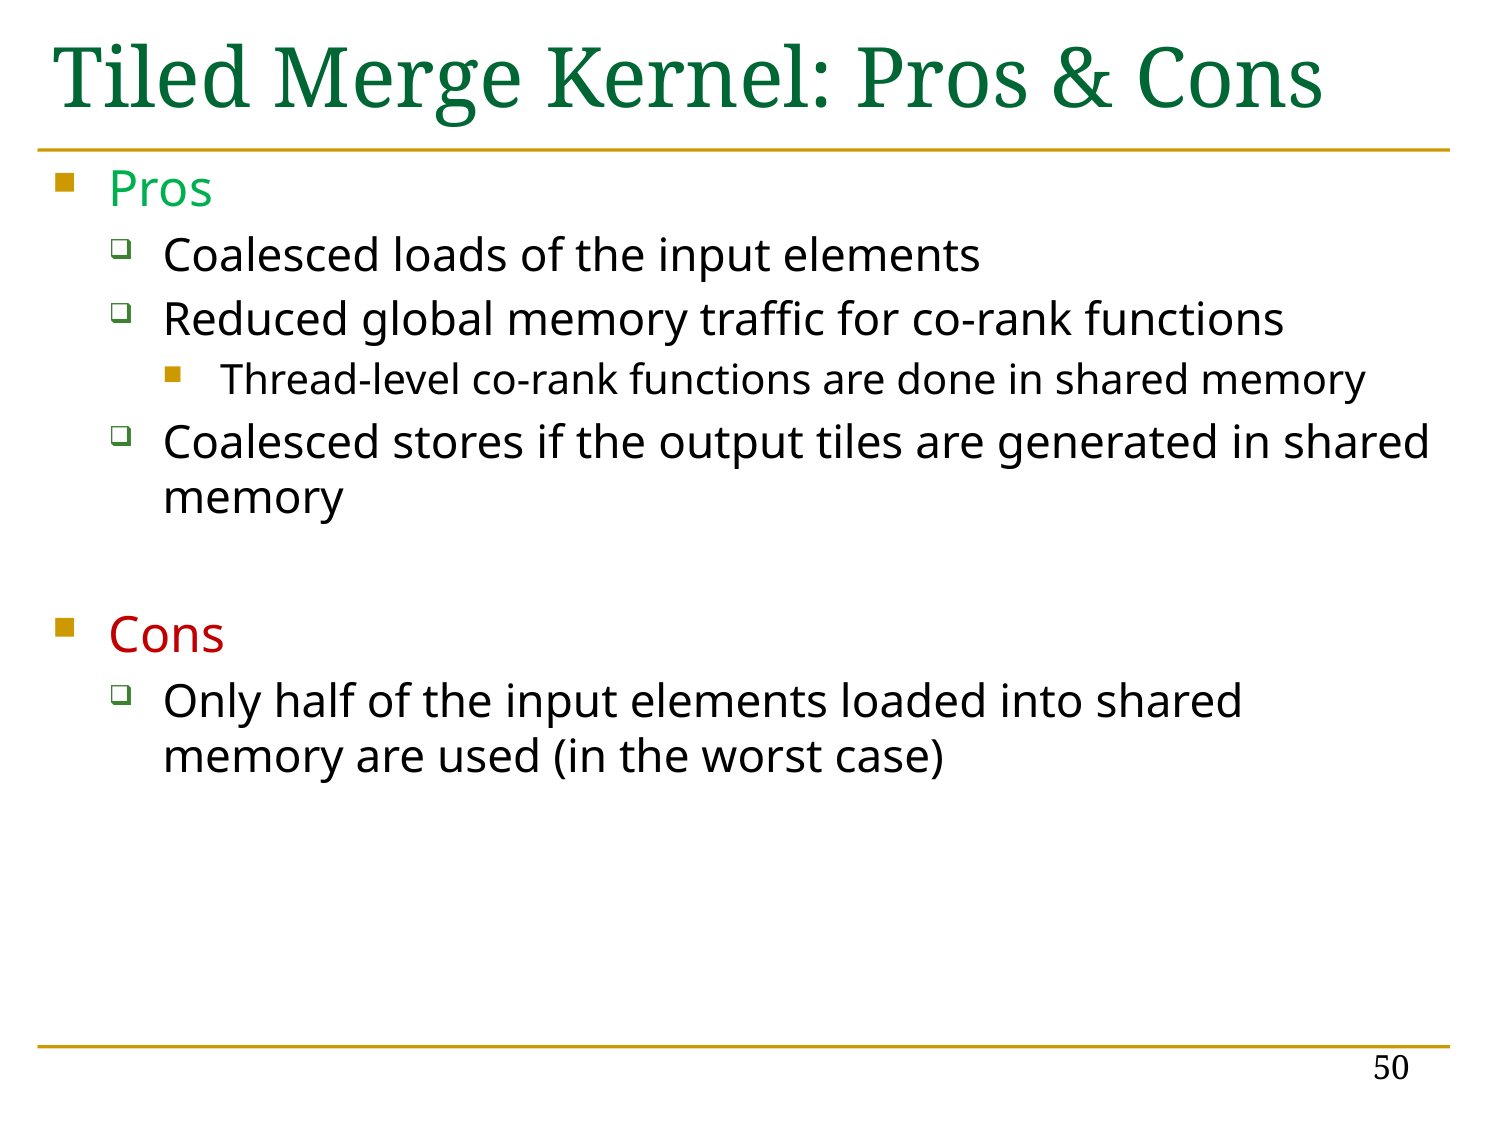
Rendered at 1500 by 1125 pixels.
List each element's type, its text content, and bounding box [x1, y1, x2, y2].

list Pros Coalesced loads of the input elements Reduced global memory traffic for co-rank functions Thread-level co-rank functions are done in shared memory Coalesced stores if the output tiles are generated in shared memory Cons Only half of the input elements loaded into shared memory are used (in the worst case) [37, 150, 1451, 1048]
title Tiled Merge Kernel: Pros & Cons [37, 0, 1451, 150]
slide_number 50 [1074, 1023, 1426, 1100]
